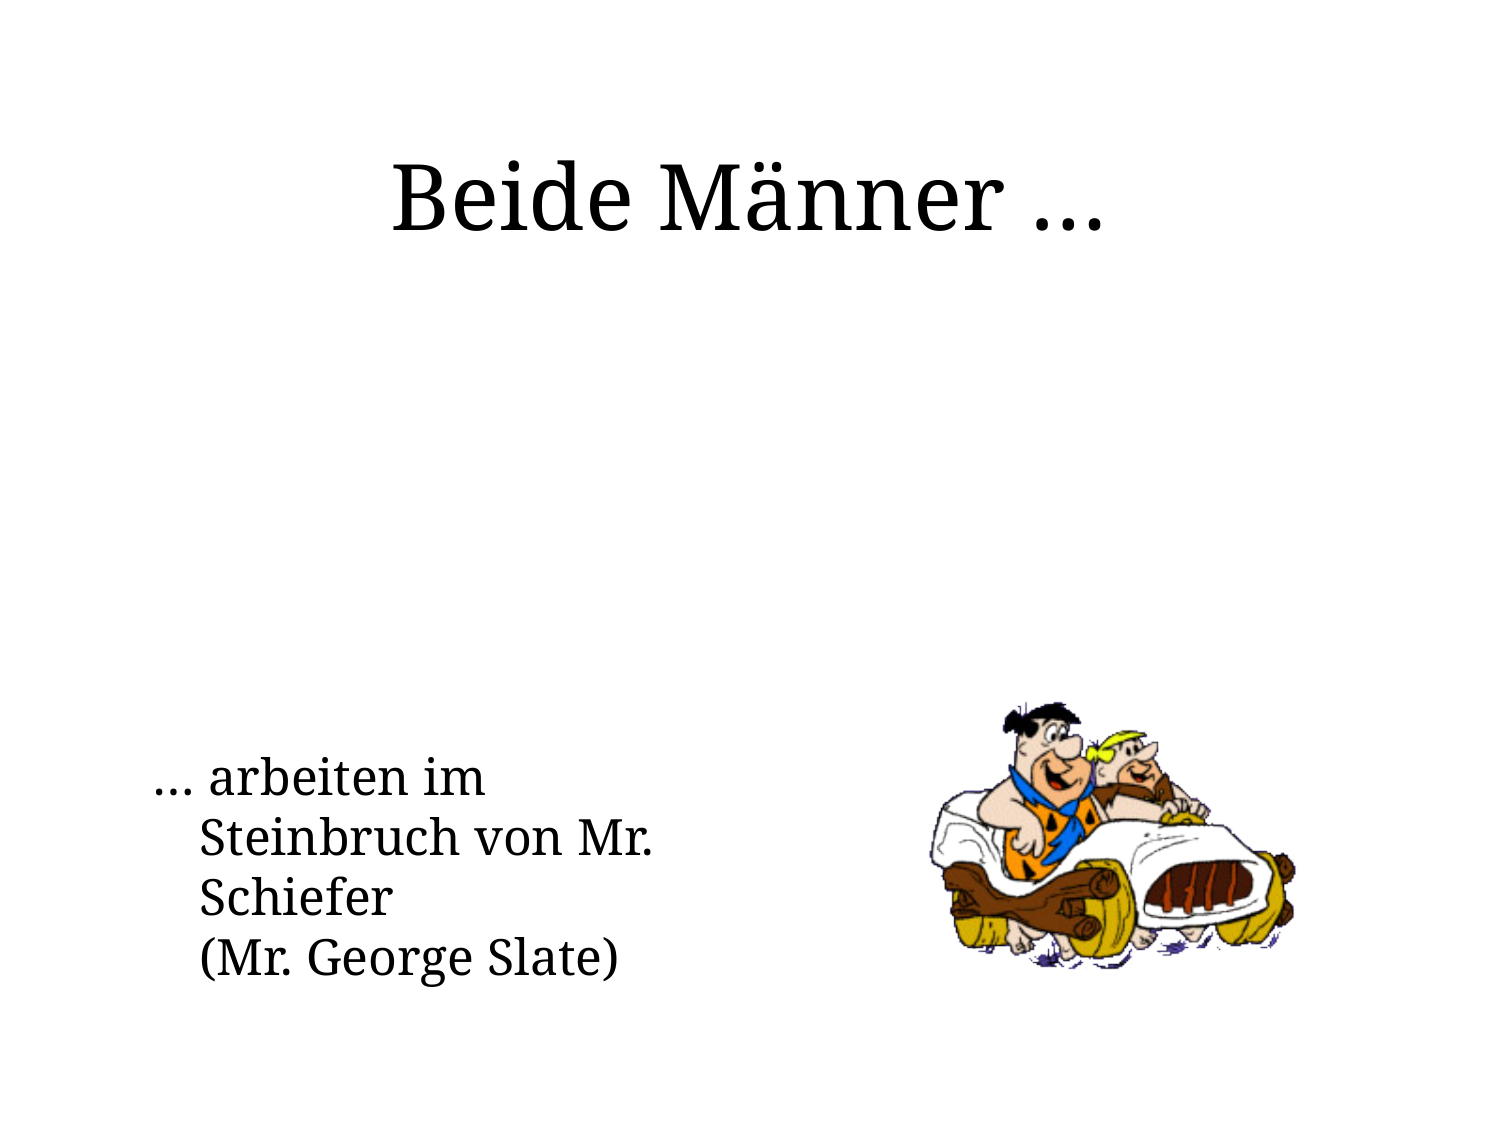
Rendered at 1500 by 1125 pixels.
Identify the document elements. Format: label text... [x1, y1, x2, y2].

list … arbeiten im Steinbruch von Mr. Schiefer (Mr. George Slate) [137, 737, 763, 1026]
picture [924, 674, 1301, 1011]
title Beide Männer … [112, 99, 1388, 288]
